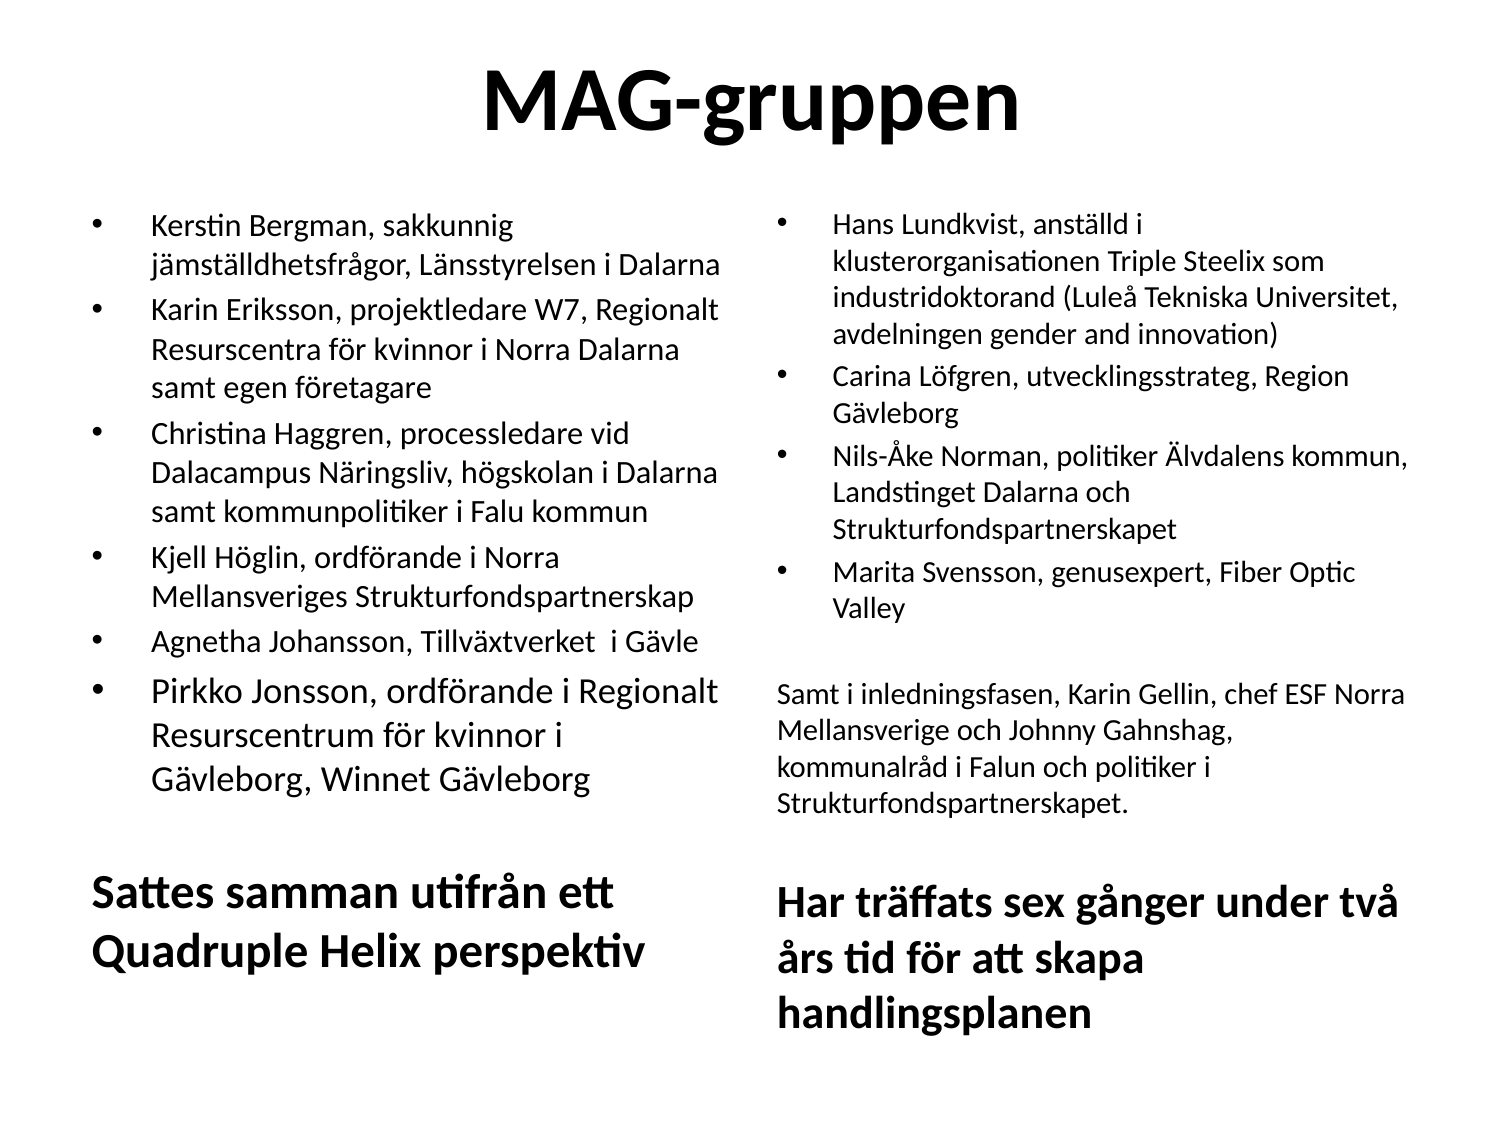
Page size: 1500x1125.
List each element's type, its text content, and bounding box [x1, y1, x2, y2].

list Kerstin Bergman, sakkunnig jämställdhetsfrågor, Länsstyrelsen i Dalarna Karin Eriksson, projektledare W7, Regionalt Resurscentra för kvinnor i Norra Dalarna samt egen företagare Christina Haggren, processledare vid Dalacampus Näringsliv, högskolan i Dalarna samt kommunpolitiker i Falu kommun Kjell Höglin, ordförande i Norra Mellansveriges Strukturfondspartnerskap Agnetha Johansson, Tillväxtverket i Gävle Pirkko Jonsson, ordförande i Regionalt Resurscentrum för kvinnor i Gävleborg, Winnet Gävleborg Sattes samman utifrån ett Quadruple Helix perspektiv [76, 196, 740, 1059]
list Hans Lundkvist, anställd i klusterorganisationen Triple Steelix som industridoktorand (Luleå Tekniska Universitet, avdelningen gender and innovation) Carina Löfgren, utvecklingsstrateg, Region Gävleborg Nils-Åke Norman, politiker Älvdalens kommun, Landstinget Dalarna och Strukturfondspartnerskapet Marita Svensson, genusexpert, Fiber Optic Valley Samt i inledningsfasen, Karin Gellin, chef ESF Norra Mellansverige och Johnny Gahnshag, kommunalråd i Falun och politiker i Strukturfondspartnerskapet. Har träffats sex gånger under två års tid för att skapa handlingsplanen [761, 196, 1425, 1047]
title MAG-gruppen [76, 0, 1427, 188]
